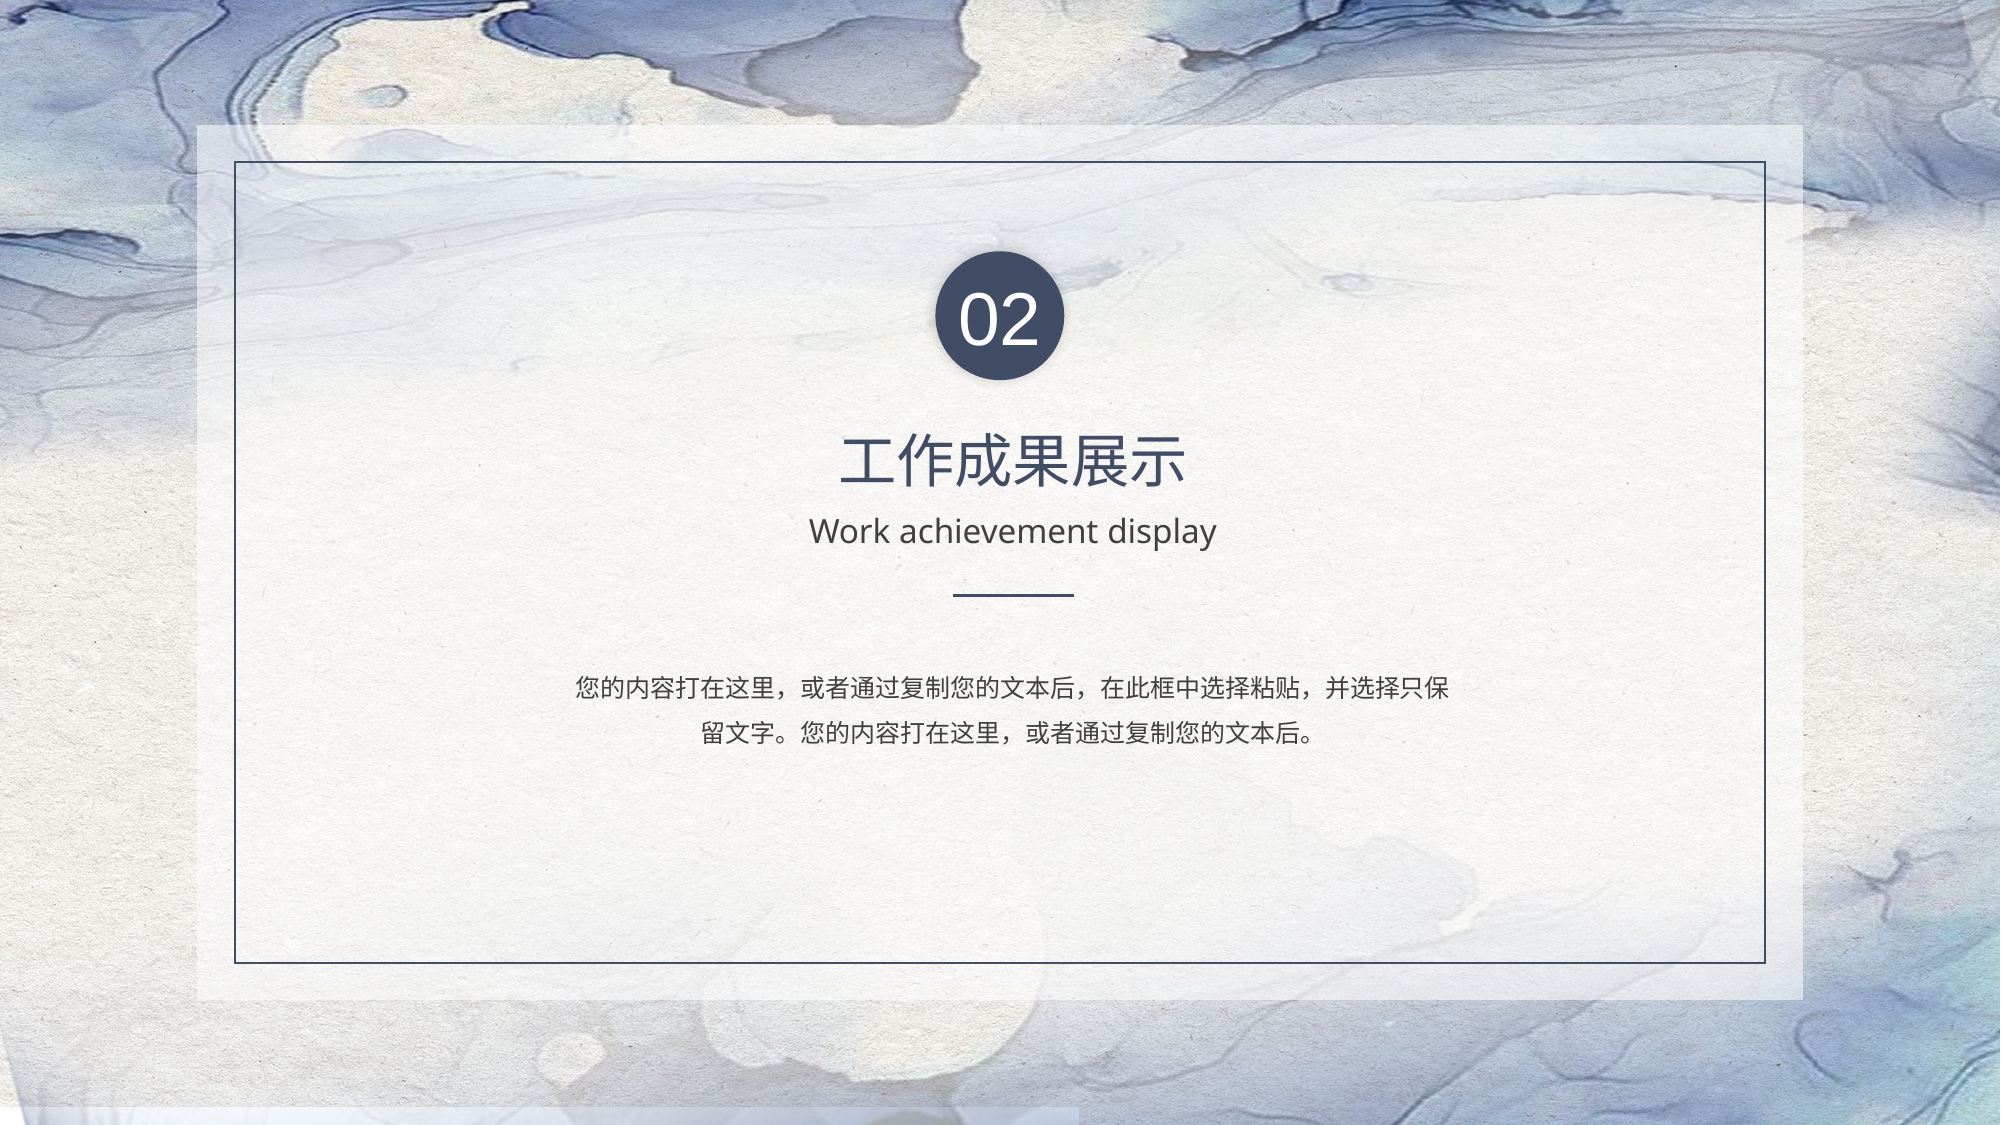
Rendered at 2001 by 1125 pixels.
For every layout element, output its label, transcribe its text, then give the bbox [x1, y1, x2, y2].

text_box 您的内容打在这里，或者通过复制您的文本后，在此框中选择粘贴，并选择只保留文字。您的内容打在这里，或者通过复制您的文本后。 [550, 650, 1476, 755]
picture [0, 0, 2000, 1125]
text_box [887, 251, 1112, 381]
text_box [776, 417, 1251, 559]
